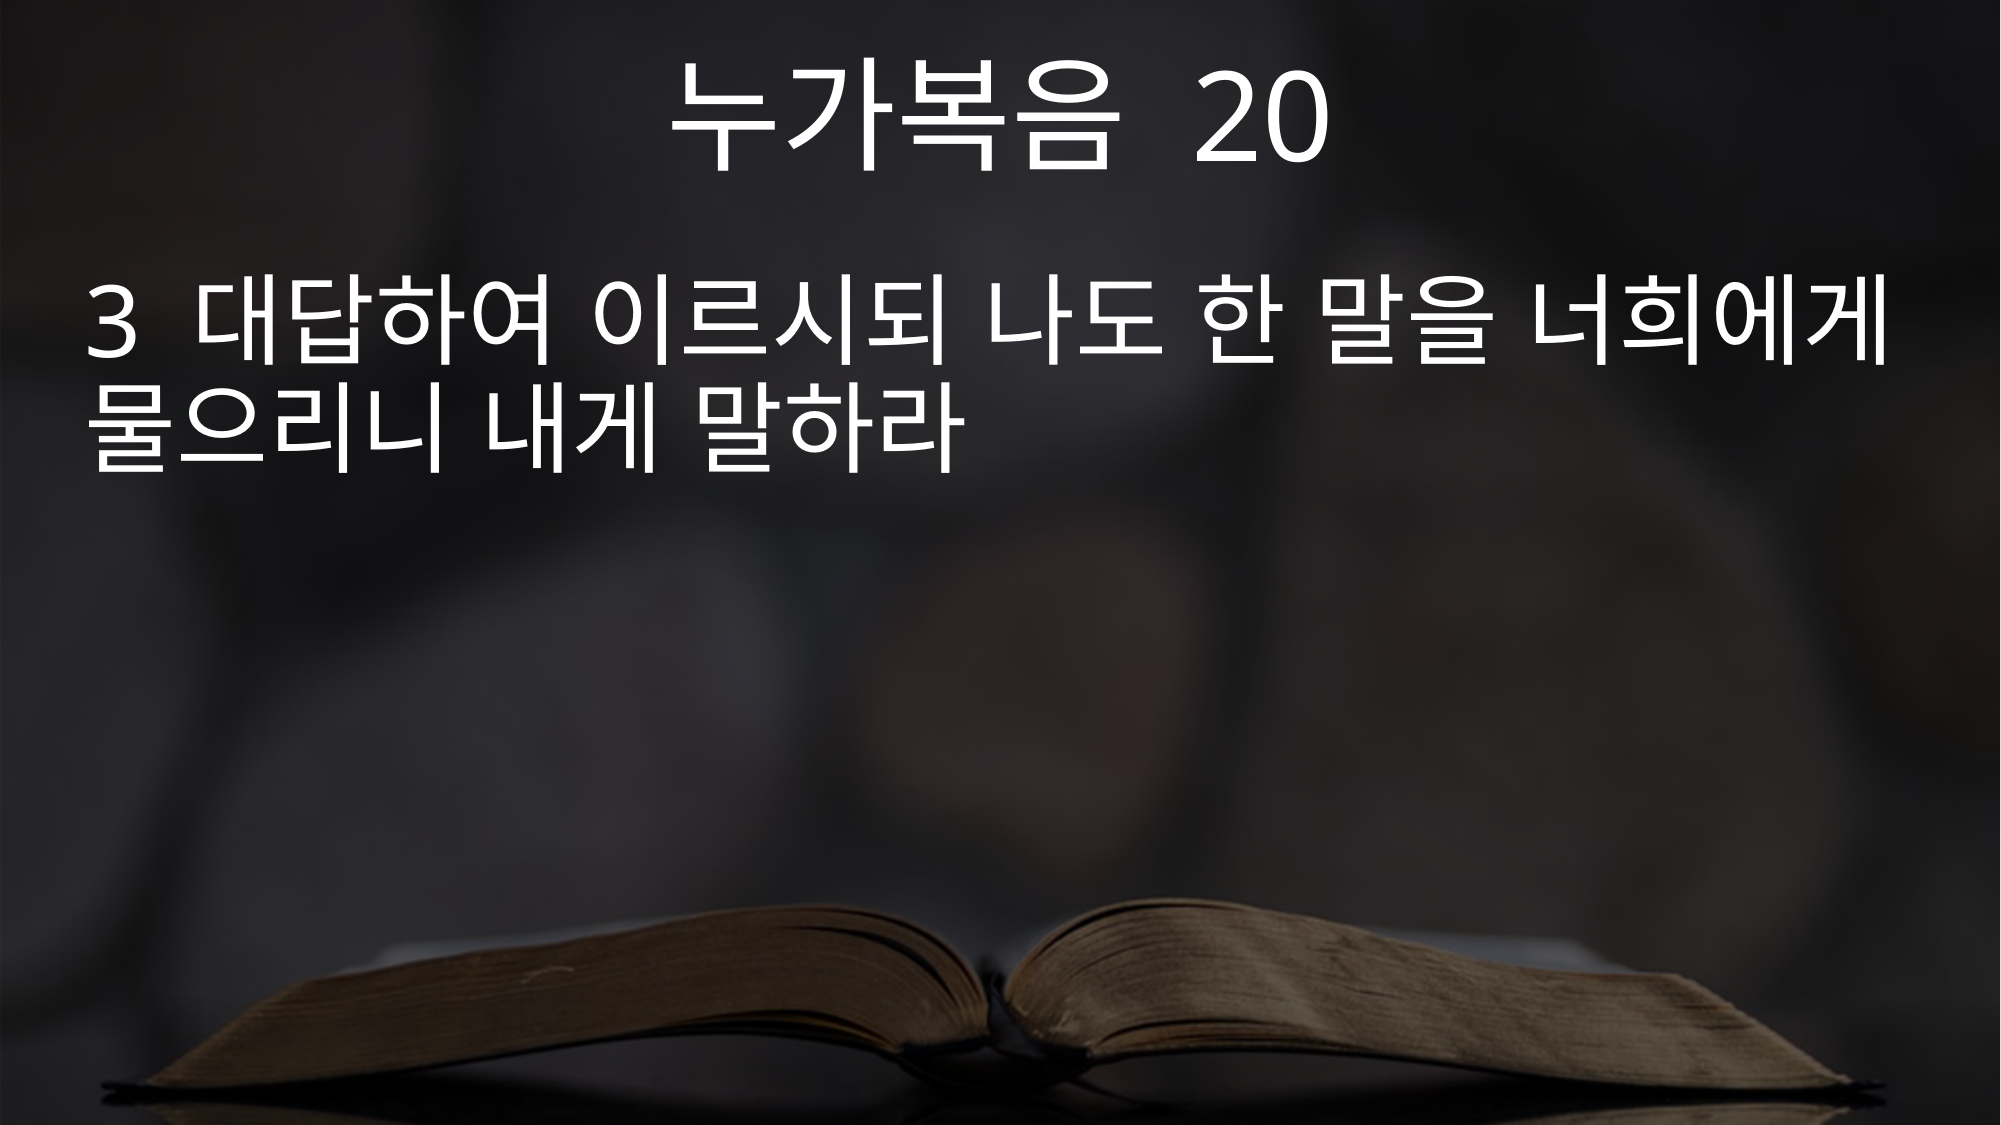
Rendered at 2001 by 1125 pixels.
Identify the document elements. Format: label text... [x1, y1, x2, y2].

list 3 대답하여 이르시되 나도 한 말을 너희에게 물으리니 내게 말하라 [69, 263, 1953, 423]
footer 누가복음 20 [0, 32, 2000, 192]
picture [0, 0, 2001, 1125]
